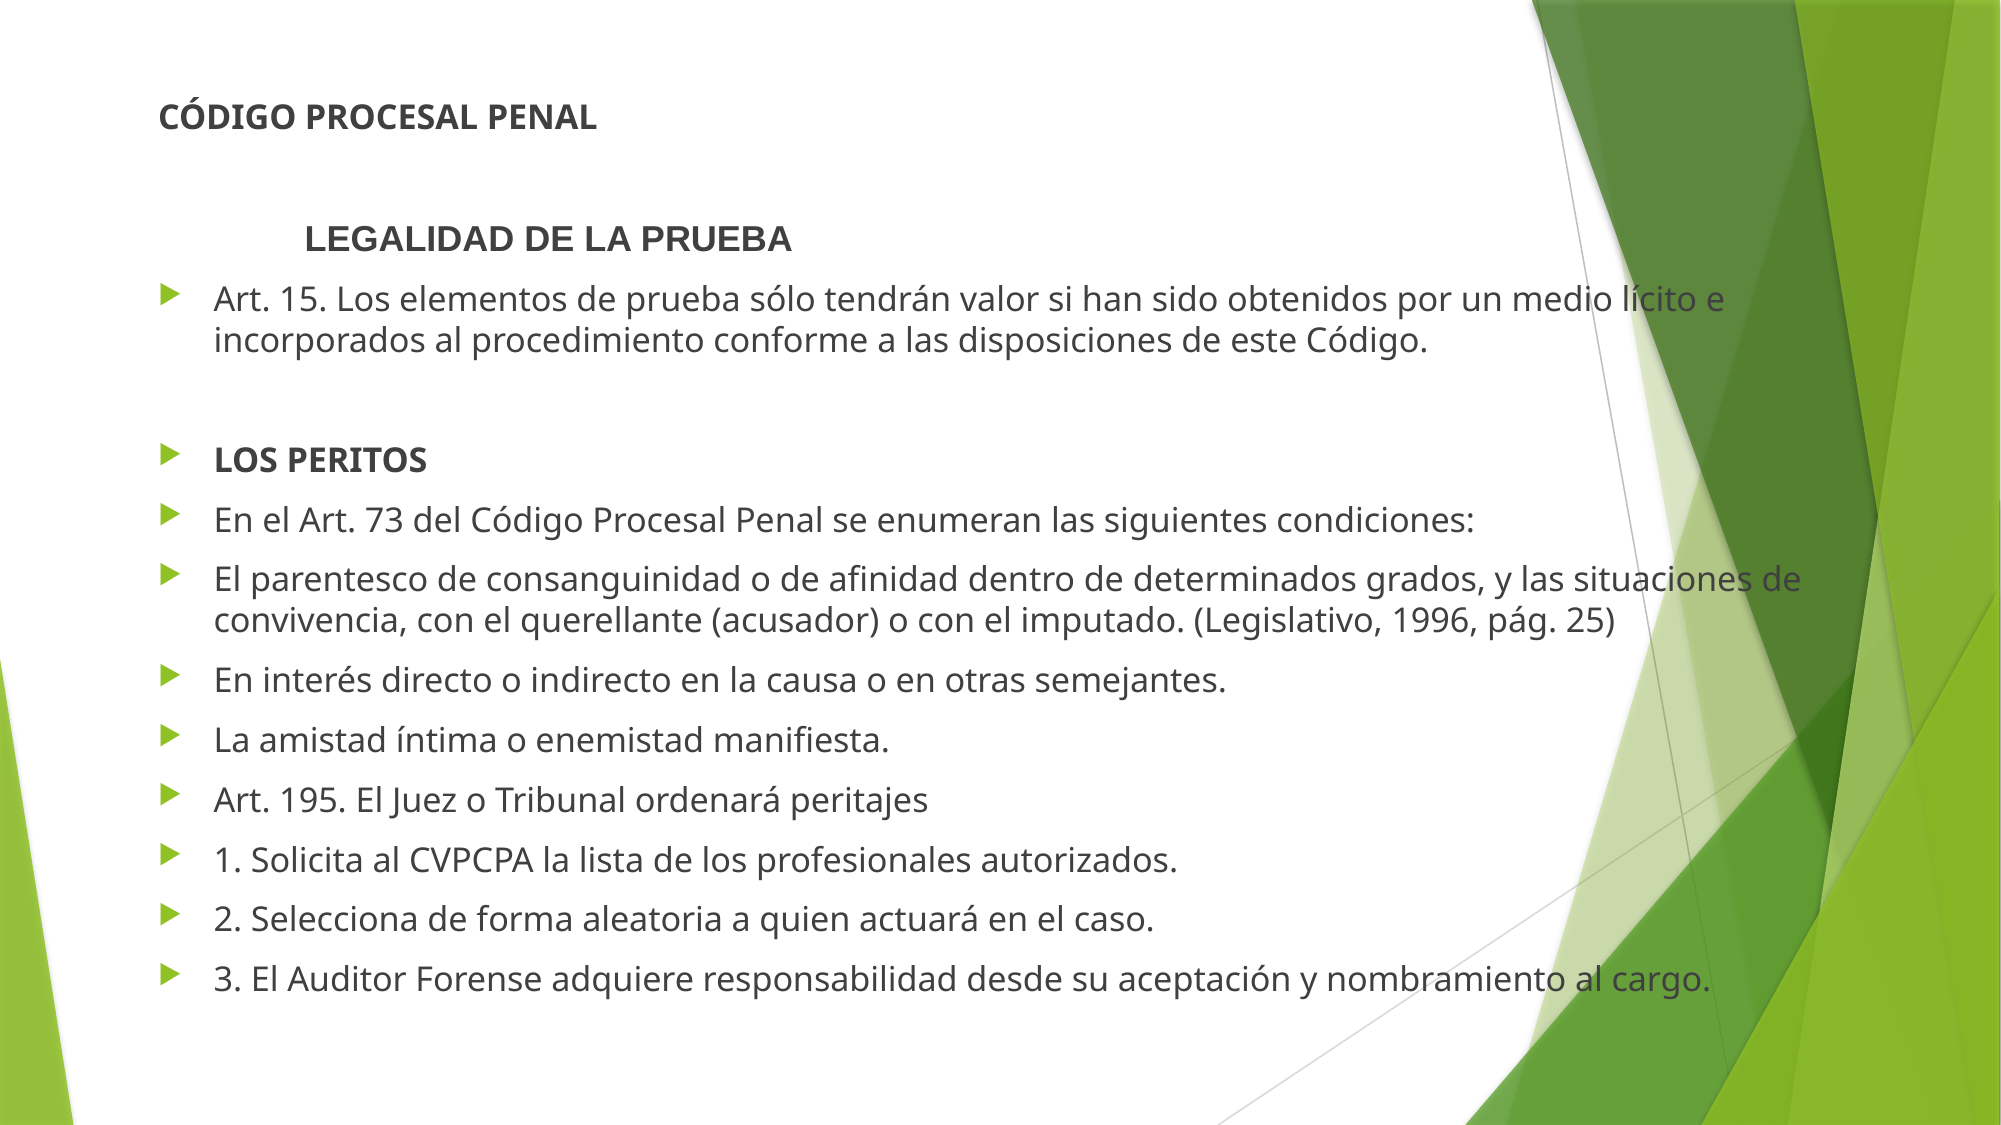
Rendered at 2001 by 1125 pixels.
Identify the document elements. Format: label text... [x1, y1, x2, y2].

list CÓDIGO PROCESAL PENAL LEGALIDAD DE LA PRUEBA Art. 15. Los elementos de prueba sólo tendrán valor si han sido obtenidos por un medio lícito e incorporados al procedimiento conforme a las disposiciones de este Código. LOS PERITOS En el Art. 73 del Código Procesal Penal se enumeran las siguientes condiciones: El parentesco de consanguinidad o de afinidad dentro de determinados grados, y las situaciones de convivencia, con el querellante (acusador) o con el imputado. (Legislativo, 1996, pág. 25) En interés directo o indirecto en la causa o en otras semejantes. La amistad íntima o enemistad manifiesta. Art. 195. El Juez o Tribunal ordenará peritajes 1. Solicita al CVPCPA la lista de los profesionales autorizados. 2. Selecciona de forma aleatoria a quien actuará en el caso. 3. El Auditor Forense adquiere responsabilidad desde su aceptación y nombramiento al cargo. [143, 88, 1869, 1016]
